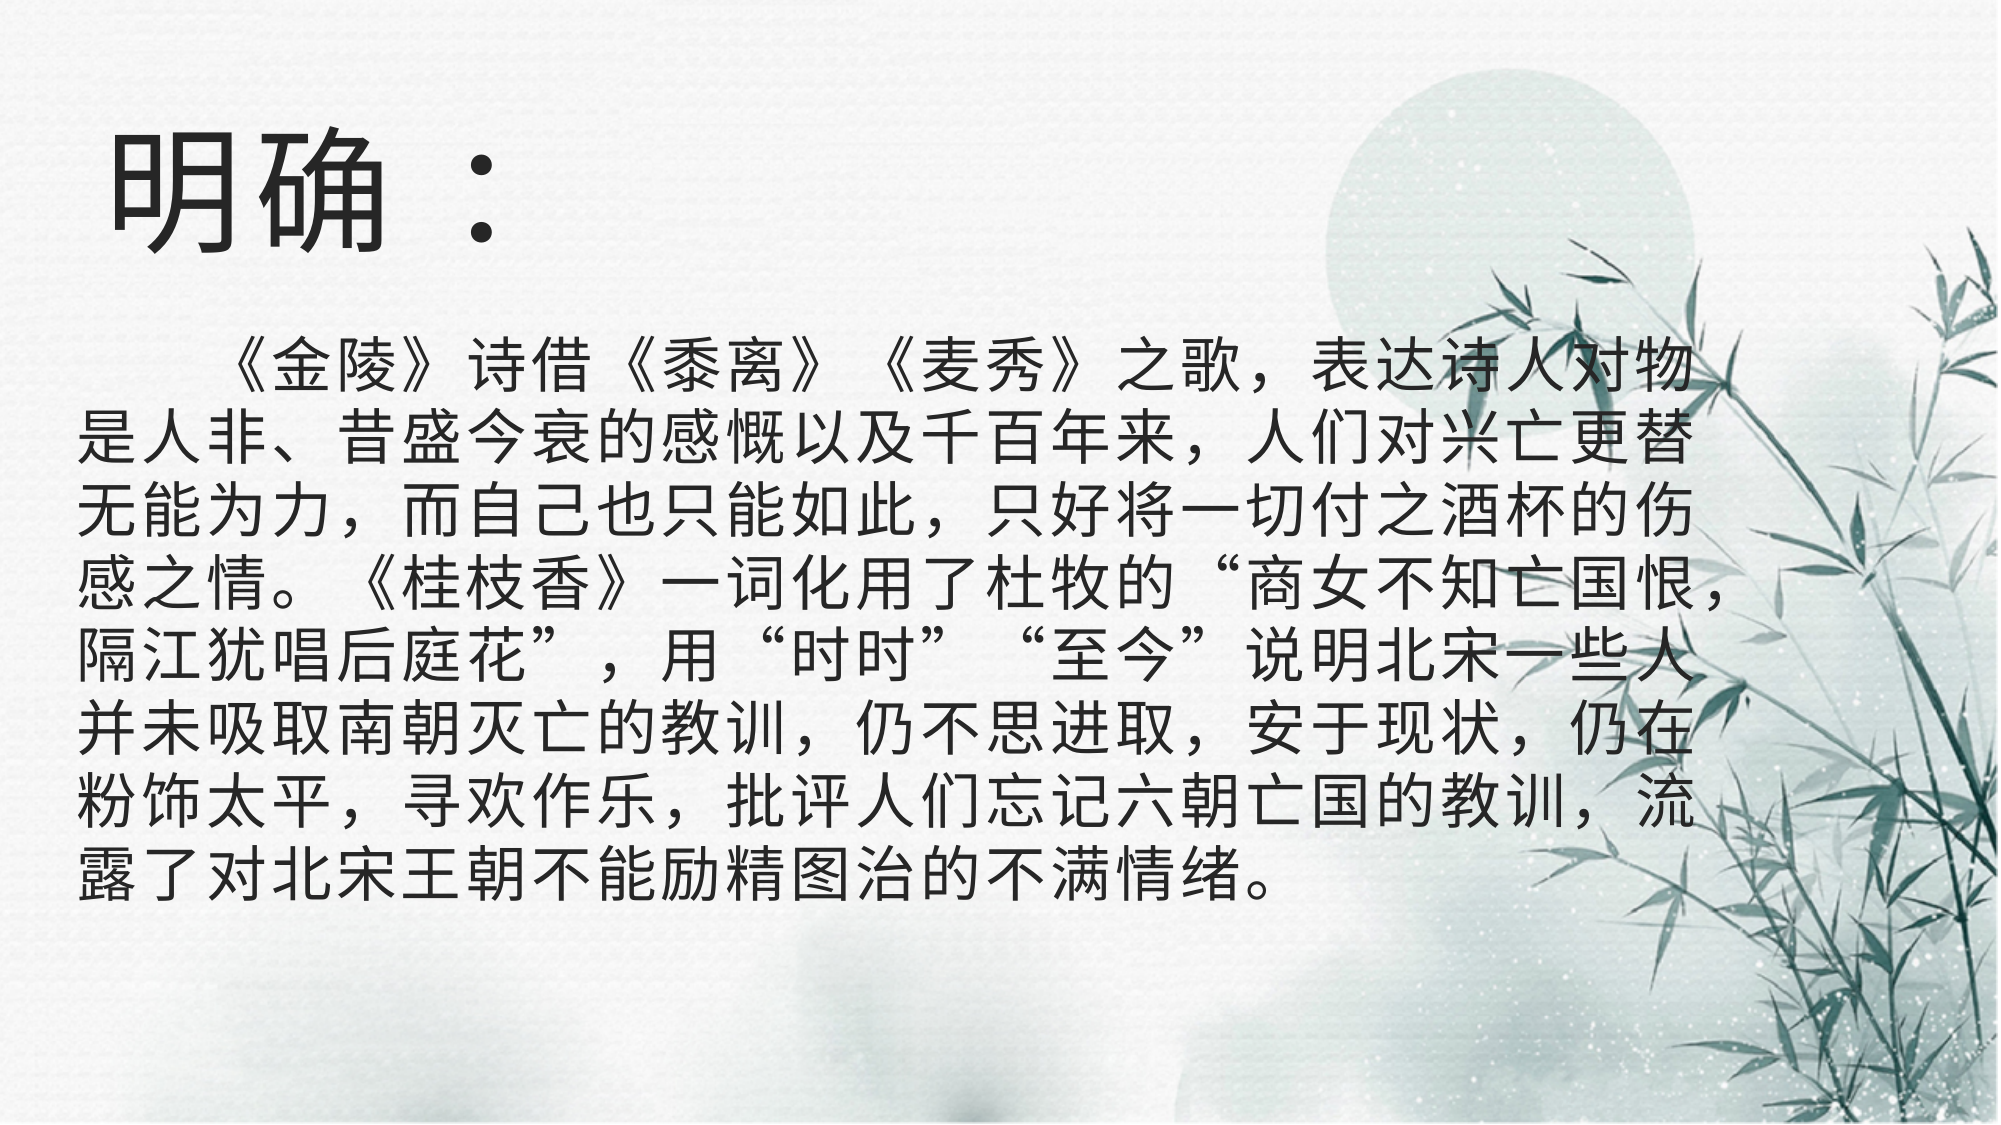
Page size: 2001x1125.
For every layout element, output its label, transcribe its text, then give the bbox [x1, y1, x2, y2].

subtitle 《金陵》诗借《黍离》《麦秀》之歌，表达诗人对物是人非、昔盛今衰的感慨以及千百年来，人们对兴亡更替无能为力，而自己也只能如此，只好将一切付之酒杯的伤感之情。《桂枝香》一词化用了杜牧的“商女不知亡国恨，隔江犹唱后庭花”，用“时时”“至今”说明北宋一些人并未吸取南朝灭亡的教训，仍不思进取，安于现状，仍在粉饰太平，寻欢作乐，批评人们忘记六朝亡国的教训，流露了对北宋王朝不能励精图治的不满情绪。 [61, 318, 1740, 993]
picture [0, 0, 1998, 1124]
title 明确 ： [89, 76, 1655, 279]
